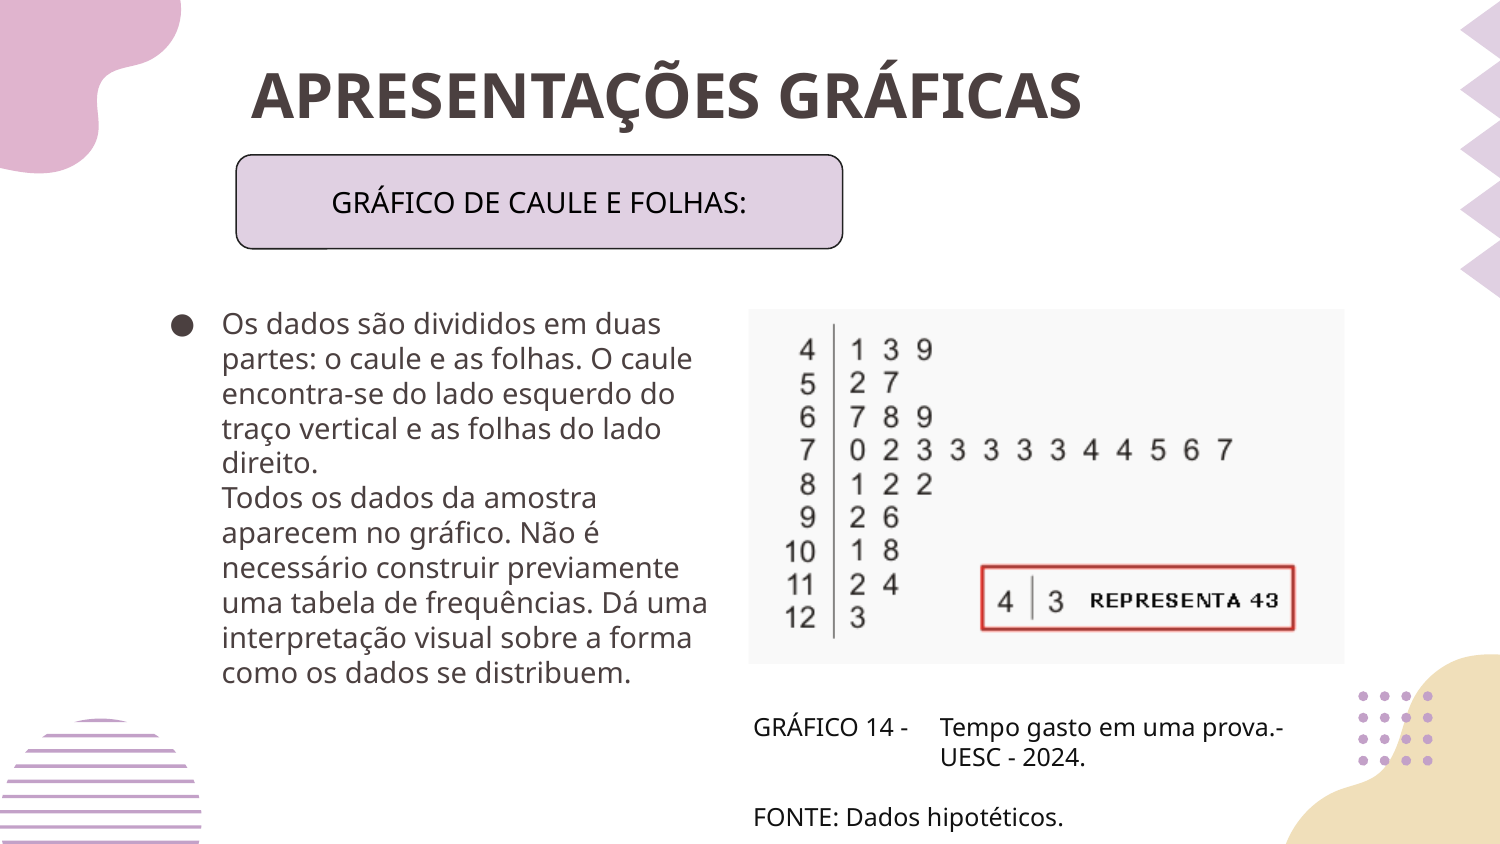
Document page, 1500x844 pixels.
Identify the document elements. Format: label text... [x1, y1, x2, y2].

text_box Os dados são divididos em duas partes: o caule e as folhas. O caule encontra-se do lado esquerdo do traço vertical e as folhas do lado direito. Todos os dados da amostra aparecem no gráfico. Não é necessário construir previamente uma tabela de frequências. Dá uma interpretação visual sobre a forma como os dados se distribuem. [131, 290, 738, 719]
text_box [0, 0, 182, 174]
picture [737, 309, 1345, 664]
text_box Tempo gasto em uma prova.- UESC - 2024. [924, 696, 1352, 736]
text_box GRÁFICO DE CAULE E FOLHAS: [236, 154, 843, 249]
text_box GRÁFICO 14 - FONTE: Dados hipotéticos. [738, 696, 1231, 844]
title APRESENTAÇÕES GRÁFICAS [236, 41, 1500, 136]
